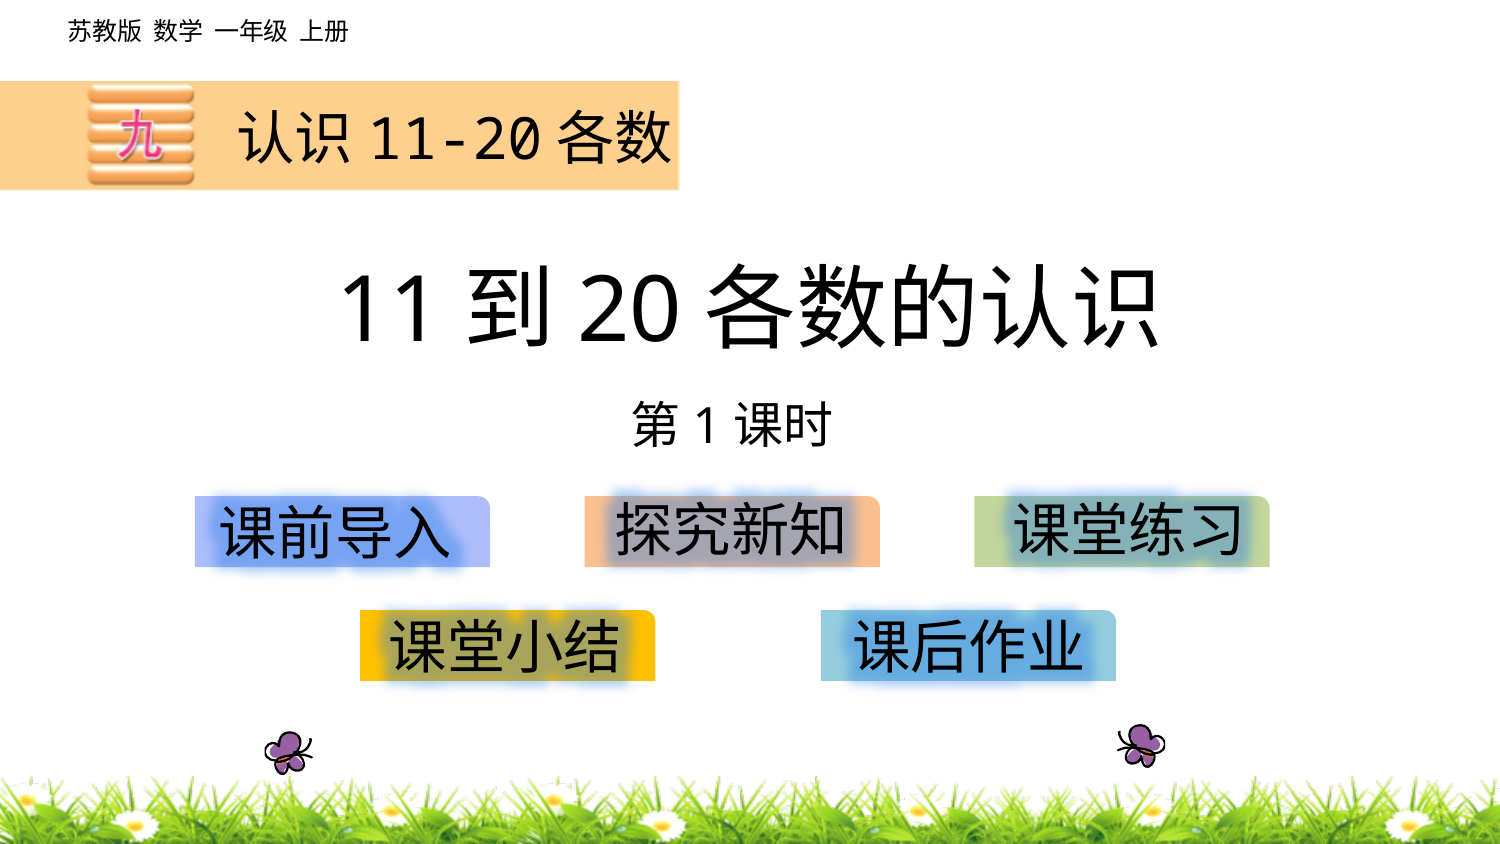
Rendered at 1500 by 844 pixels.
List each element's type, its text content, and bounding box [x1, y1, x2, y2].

text_box 探究新知 [595, 481, 868, 575]
text_box 课堂小结 [369, 598, 642, 693]
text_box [0, 0, 573, 70]
text_box 课堂练习 [993, 481, 1265, 575]
text_box 课后作业 [833, 598, 1105, 693]
text_box 11到20各数的认识 [0, 244, 1500, 366]
text_box 第1课时 [615, 386, 848, 462]
text_box 课前导入 [199, 484, 472, 579]
picture [0, 730, 1500, 844]
picture [0, 81, 680, 192]
picture [1111, 723, 1166, 772]
